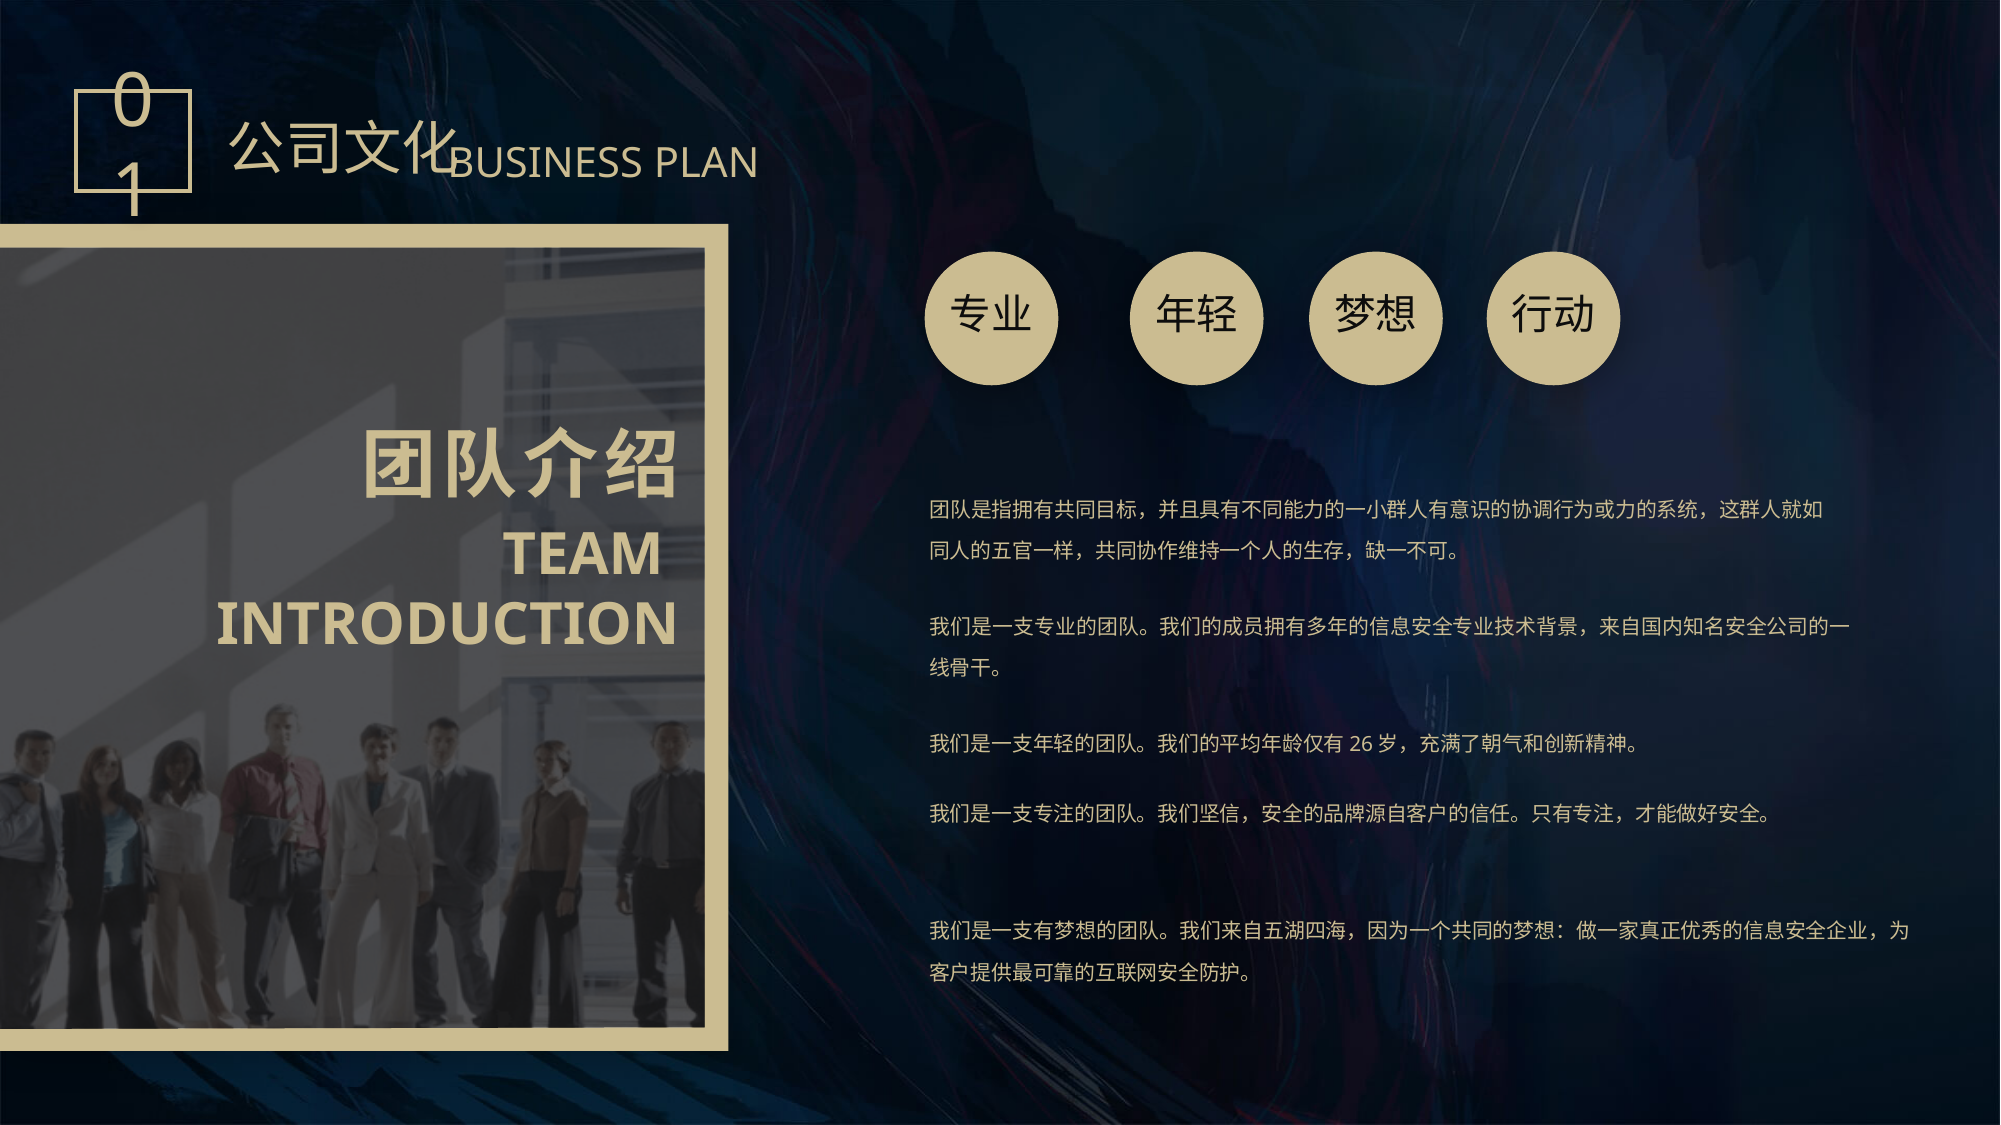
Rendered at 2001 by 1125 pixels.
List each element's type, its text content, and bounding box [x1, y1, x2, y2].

text_box 我们是一支专业的团队。我们的成员拥有多年的信息安全专业技术背景，来自国内知名安全公司的一线骨干。 [929, 596, 1851, 680]
text_box [0, 223, 729, 413]
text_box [75, 90, 748, 195]
text_box TEAM INTRODUCTION [0, 538, 679, 635]
text_box 团队是指拥有共同目标，并且具有不同能力的一小群人有意识的协调行为或力的系统，这群人就如同人的五官一样，共同协作维持一个人的生存，缺一不可。 [929, 479, 1823, 564]
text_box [1265, 251, 1412, 386]
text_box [1090, 251, 1265, 386]
text_box 团队介绍 [361, 413, 812, 510]
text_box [876, 251, 1090, 386]
picture [0, 0, 2000, 1125]
text_box [0, 510, 729, 1052]
text_box 我们是一支有梦想的团队。我们来自五湖四海，因为一个共同的梦想：做一家真正优秀的信息安全企业，为客户提供最可靠的互联网安全防护。 [929, 900, 1910, 985]
text_box [0, 246, 706, 1030]
text_box 我们是一支年轻的团队。我们的平均年龄仅有26岁，充满了朝气和创新精神。 [929, 713, 1774, 756]
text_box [1412, 251, 1695, 386]
text_box 我们是一支专注的团队。我们坚信，安全的品牌源自客户的信任。只有专注，才能做好安全。 [929, 783, 1886, 826]
